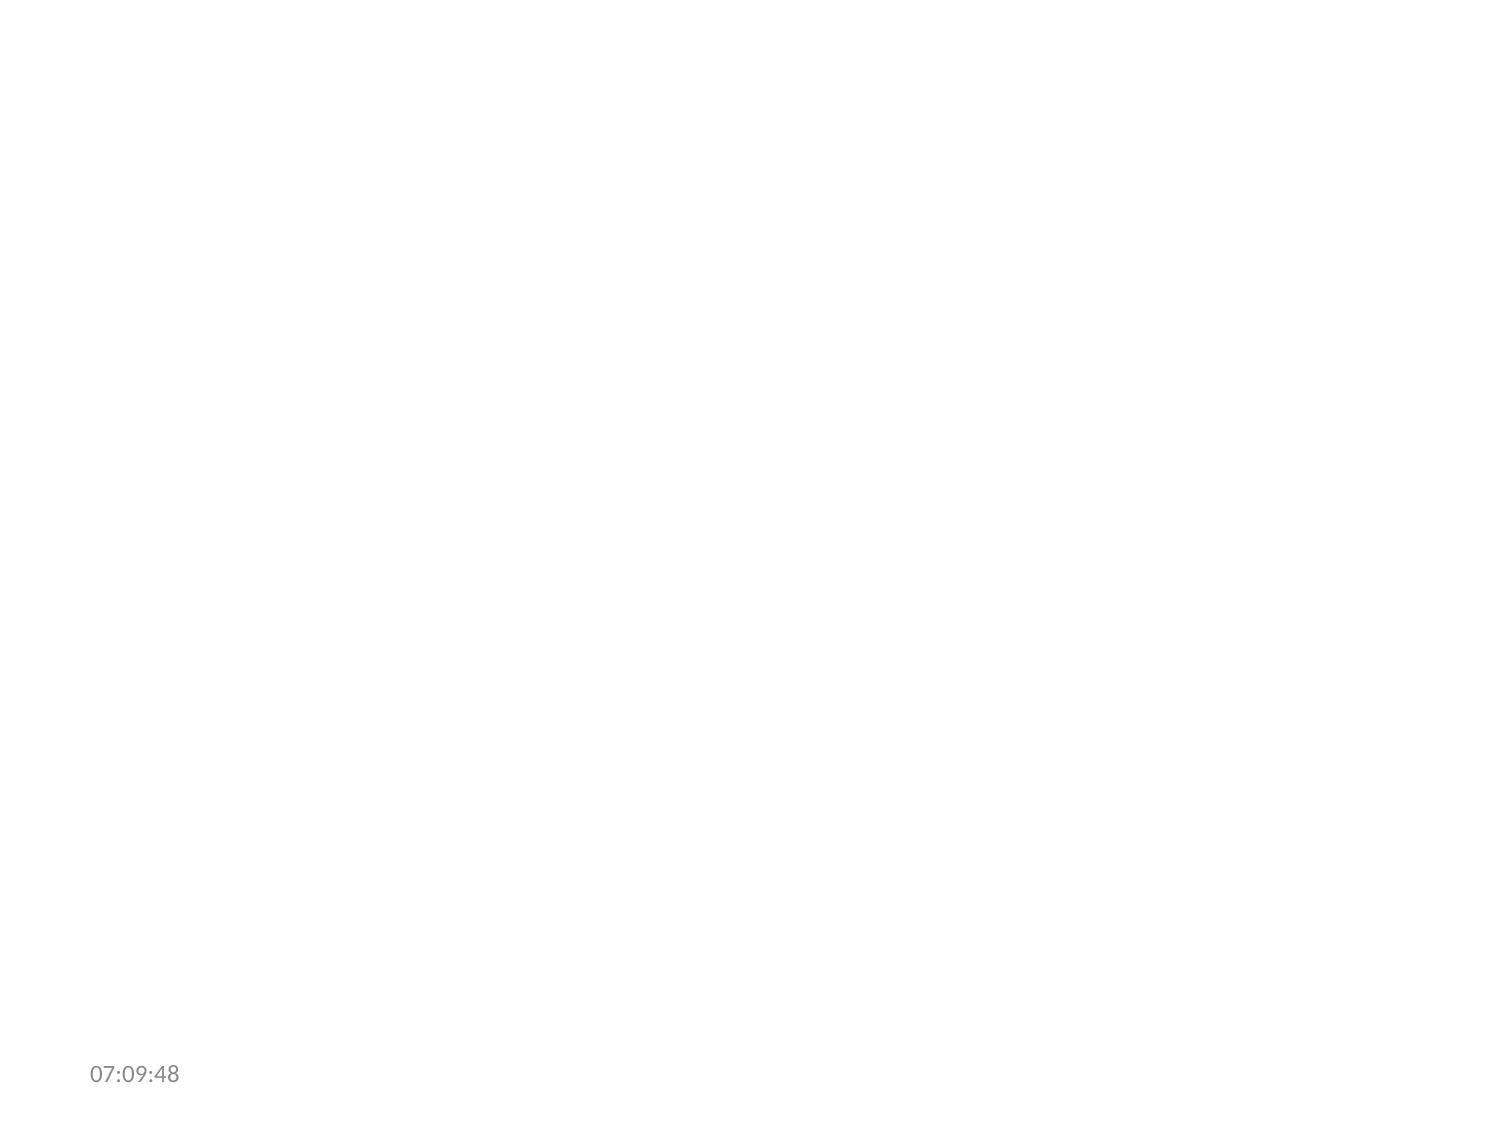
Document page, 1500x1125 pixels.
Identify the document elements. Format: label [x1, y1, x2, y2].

slide_number [75, 1042, 425, 1103]
